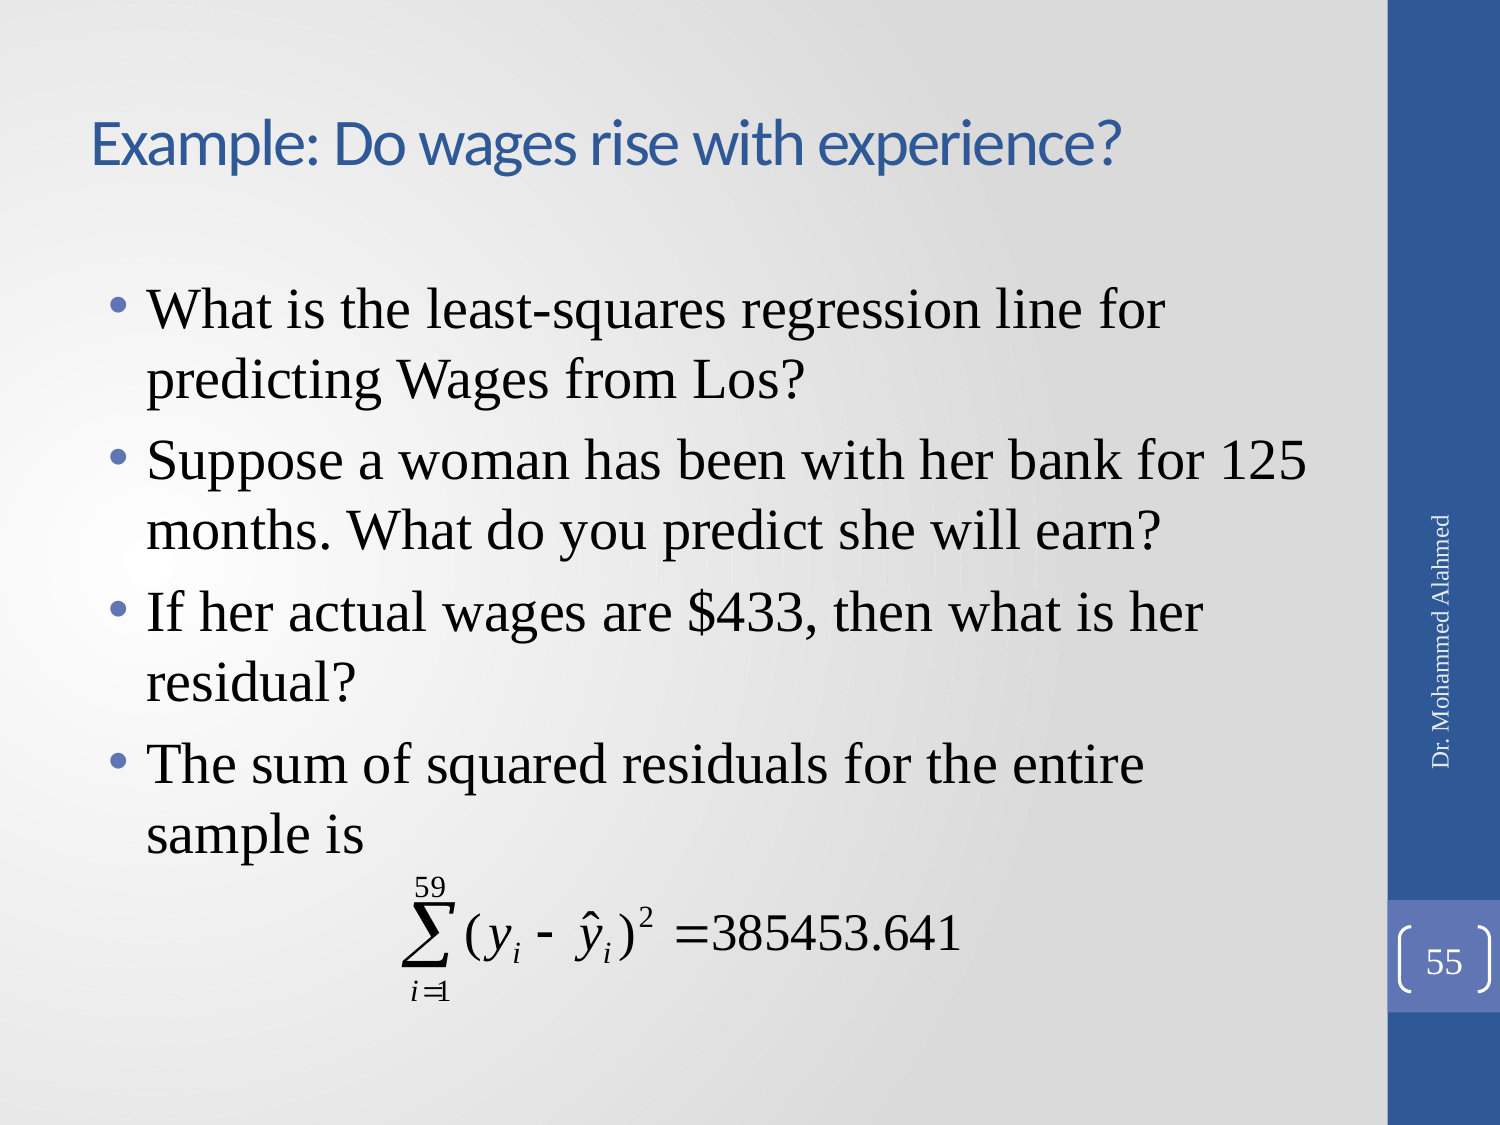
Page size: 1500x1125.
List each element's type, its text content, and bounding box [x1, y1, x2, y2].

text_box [393, 861, 969, 1013]
list What is the least-squares regression line for predicting Wages from Los? Suppose a woman has been with her bank for 125 months. What do you predict she will earn? If her actual wages are $433, then what is her residual? The sum of squared residuals for the entire sample is [75, 262, 1325, 1050]
title Example: Do wages rise with experience? [75, 45, 1325, 233]
footer Dr. Mohammed Alahmed [1408, 500, 1469, 889]
slide_number 55 [1397, 925, 1492, 994]
